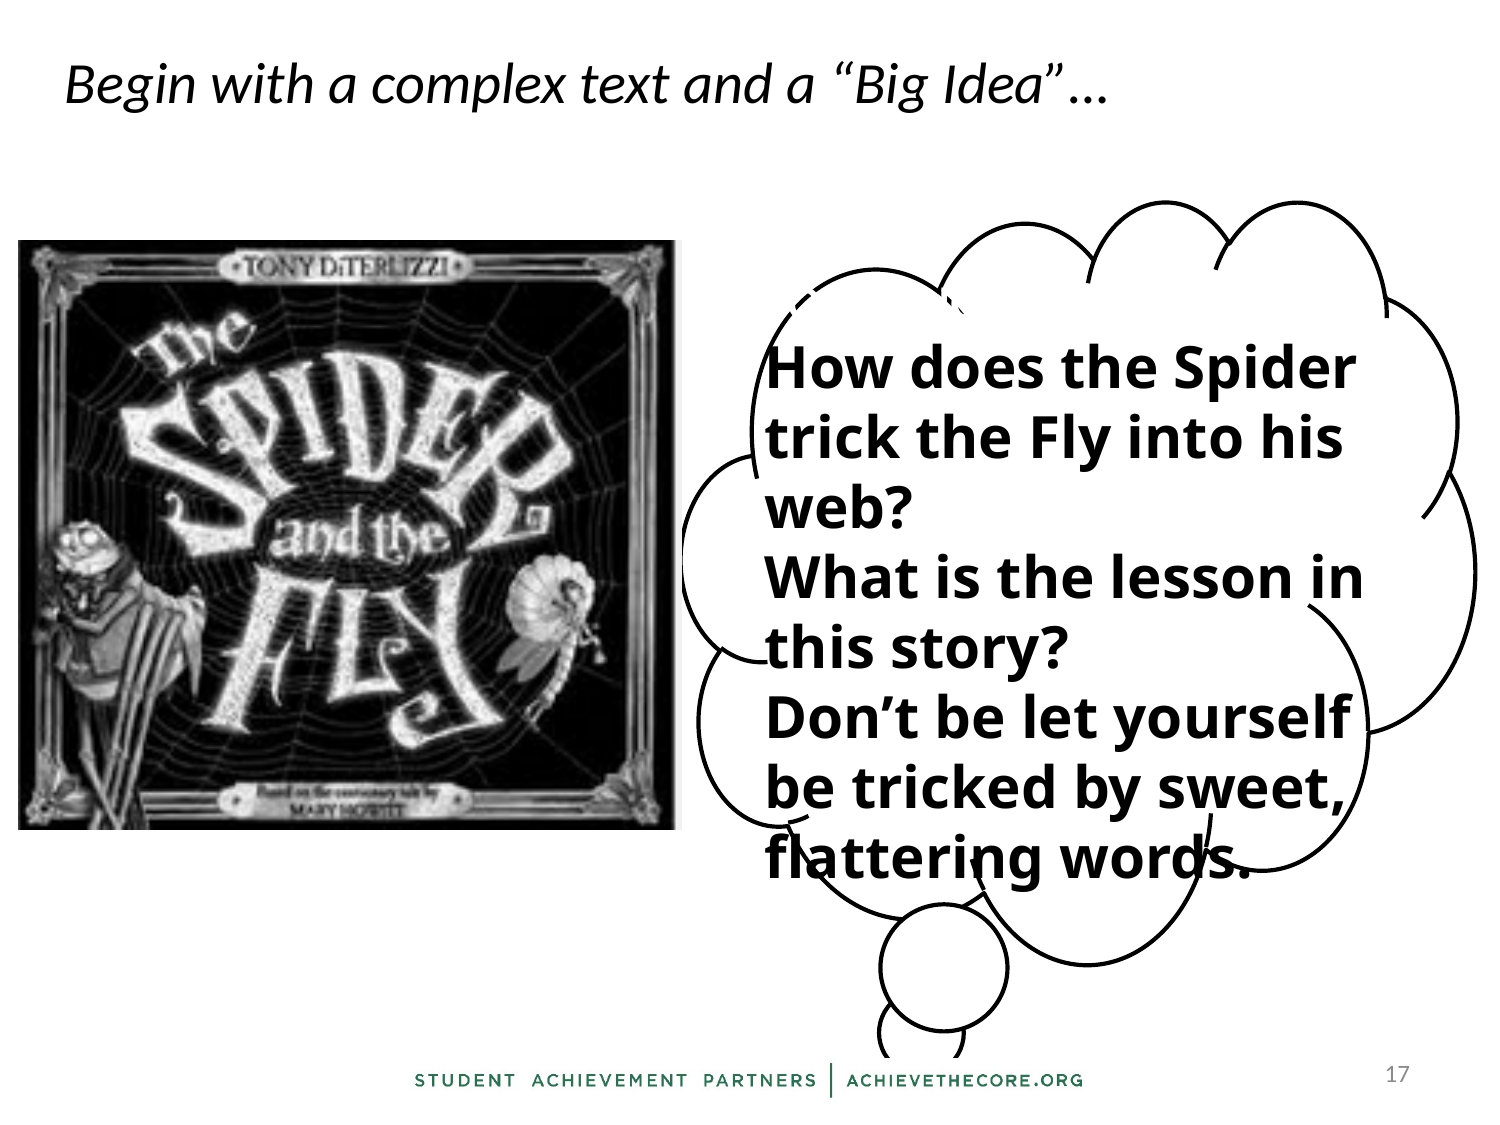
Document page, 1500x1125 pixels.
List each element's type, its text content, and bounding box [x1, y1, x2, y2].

slide_number 17 [1074, 1042, 1425, 1103]
text_box [876, 968, 1010, 1056]
text_box [952, 200, 1378, 262]
text_box [685, 454, 749, 822]
picture [18, 240, 682, 830]
text_box [1425, 323, 1478, 706]
picture [399, 1057, 1101, 1102]
text_box FOCUSING QUESTION: How does the Spider trick the Fly into his web? What is the lesson in this story? Don’t be let yourself be tricked by sweet, flattering words. [749, 262, 1425, 968]
text_box Begin with a complex text and a “Big Idea”… [50, 37, 1350, 123]
